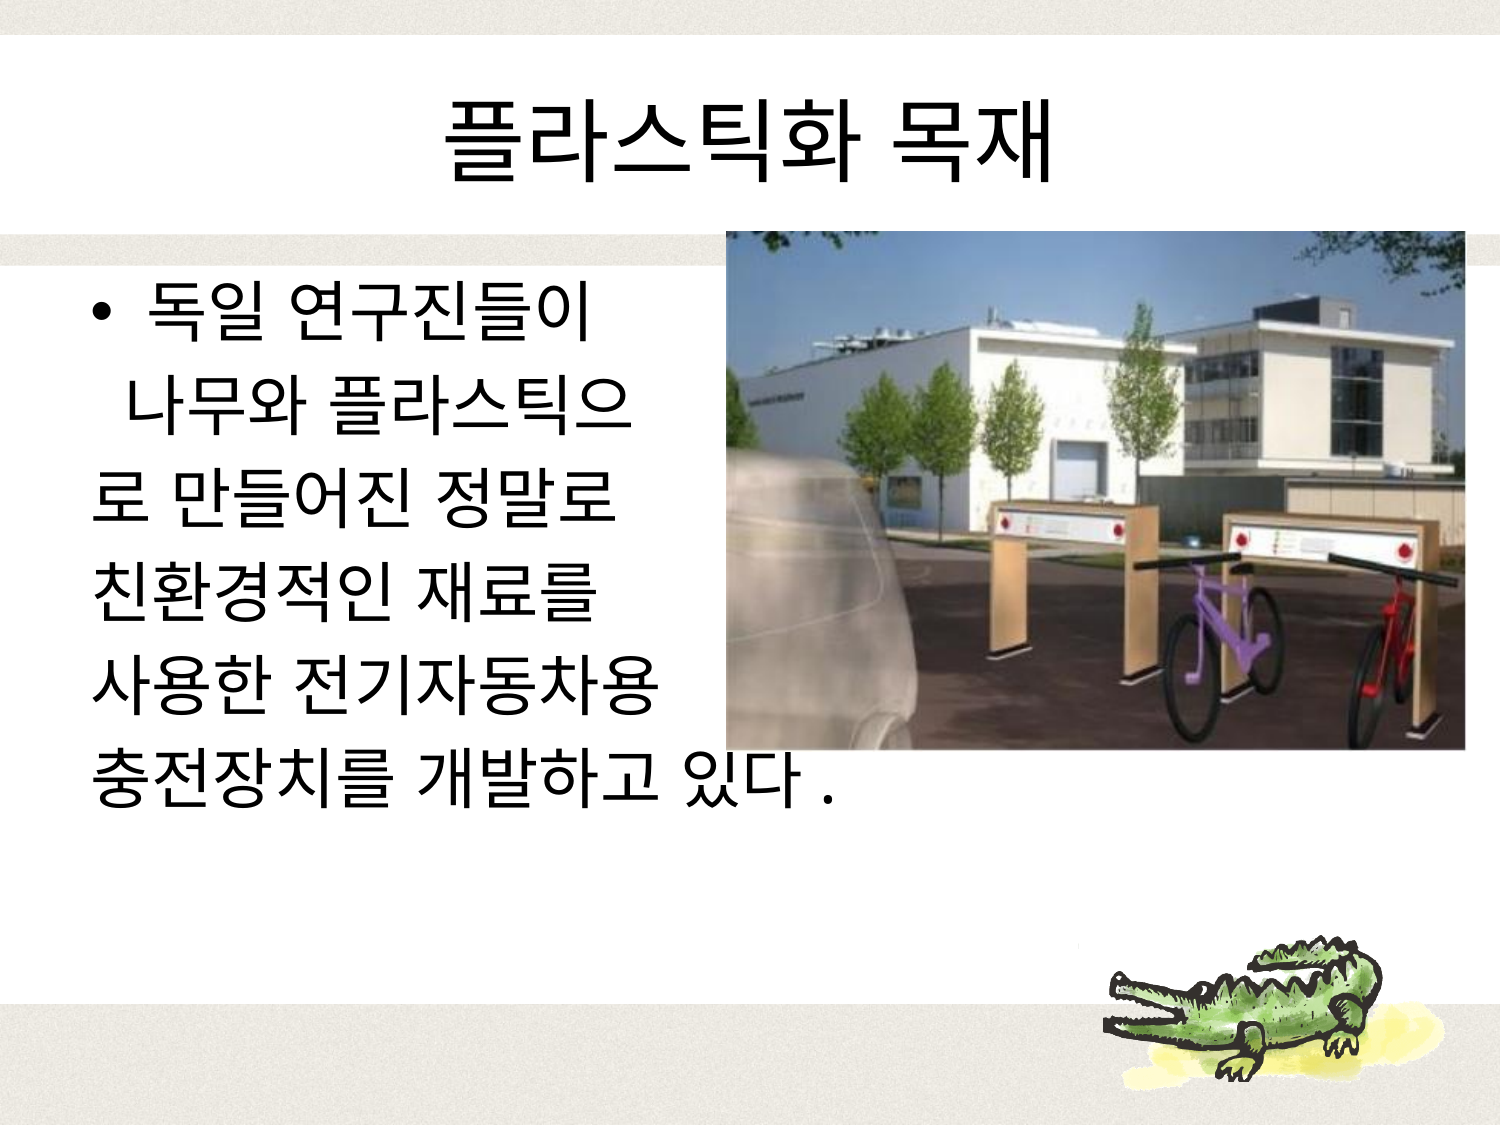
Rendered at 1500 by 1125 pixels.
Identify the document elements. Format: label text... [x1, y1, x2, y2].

text_box [0, 0, 1500, 75]
picture [0, 231, 1500, 752]
list 독일 연구진들이 나무와 플라스틱으 로 만들어진 정말로 친환경적인 재료를 사용한 전기자동차용 충전장치를 개발하고 있다. [75, 262, 1425, 1005]
picture [0, 935, 1500, 1125]
title 플라스틱화 목재 [75, 75, 1425, 233]
